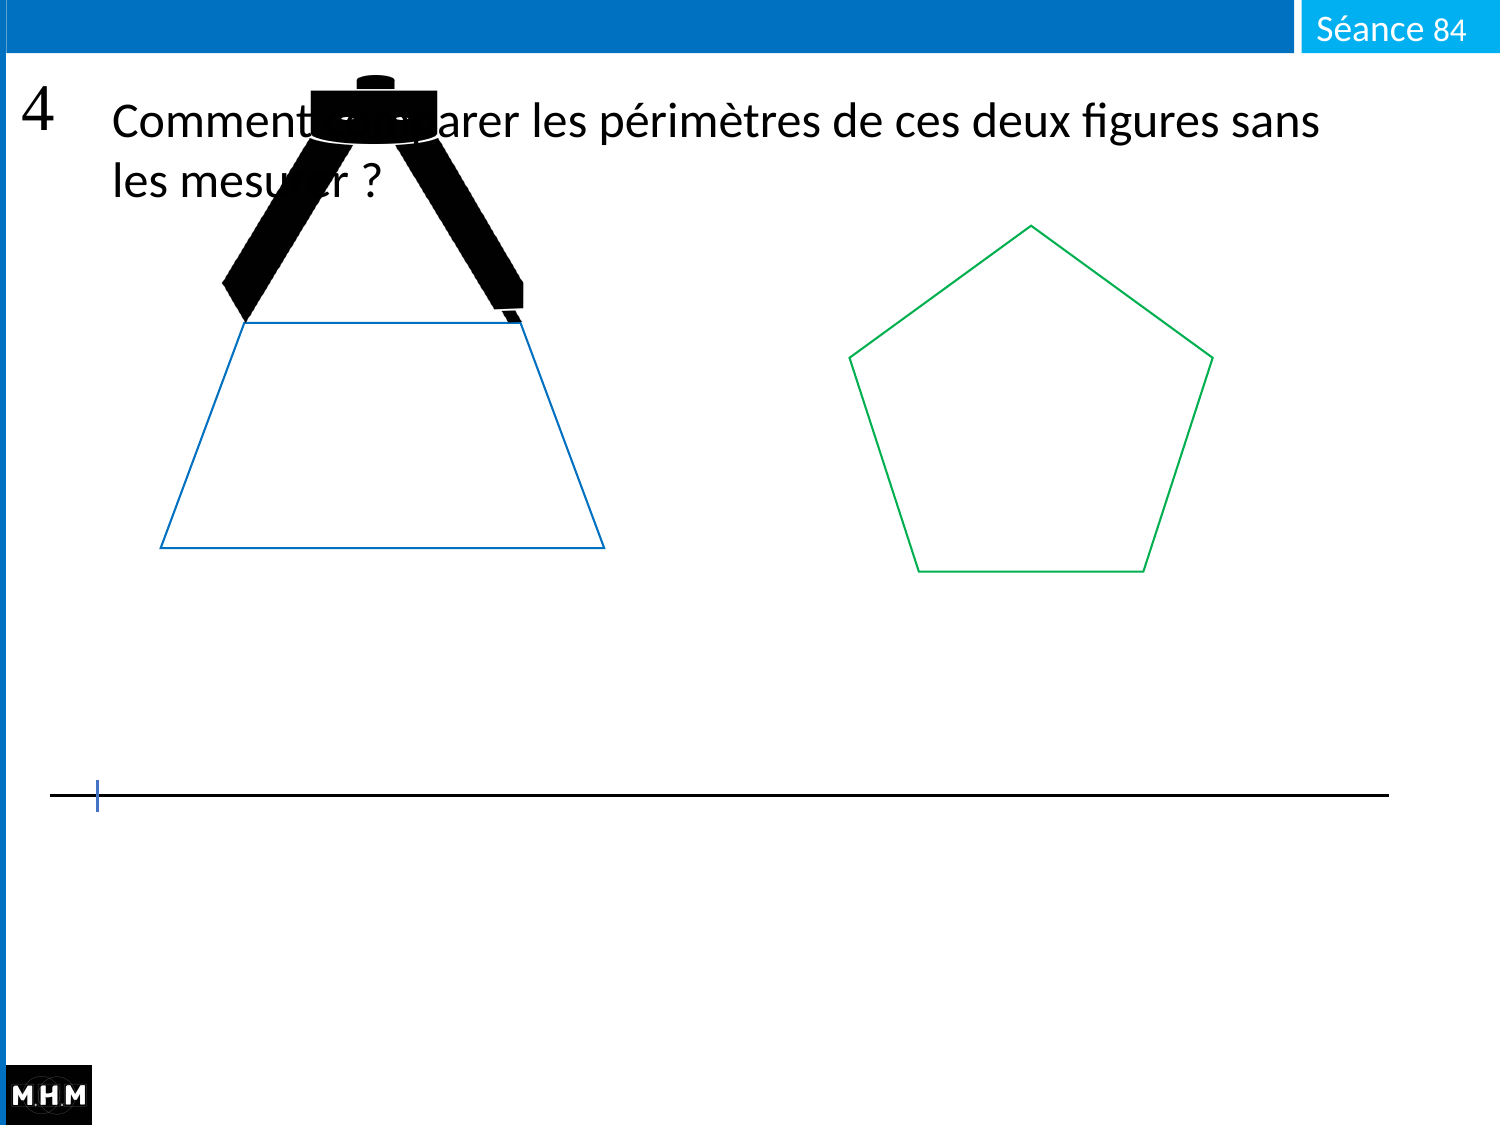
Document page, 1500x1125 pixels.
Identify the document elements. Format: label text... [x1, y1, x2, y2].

picture [128, 75, 617, 323]
picture [6, 1065, 92, 1125]
text_box [159, 323, 606, 550]
text_box Comment comparer les périmètres de ces deux figures sans les mesurer ? [97, 80, 128, 215]
text_box [848, 224, 1214, 573]
text_box Comment comparer les périmètres de ces deux figures sans les mesurer ? [617, 80, 1379, 215]
